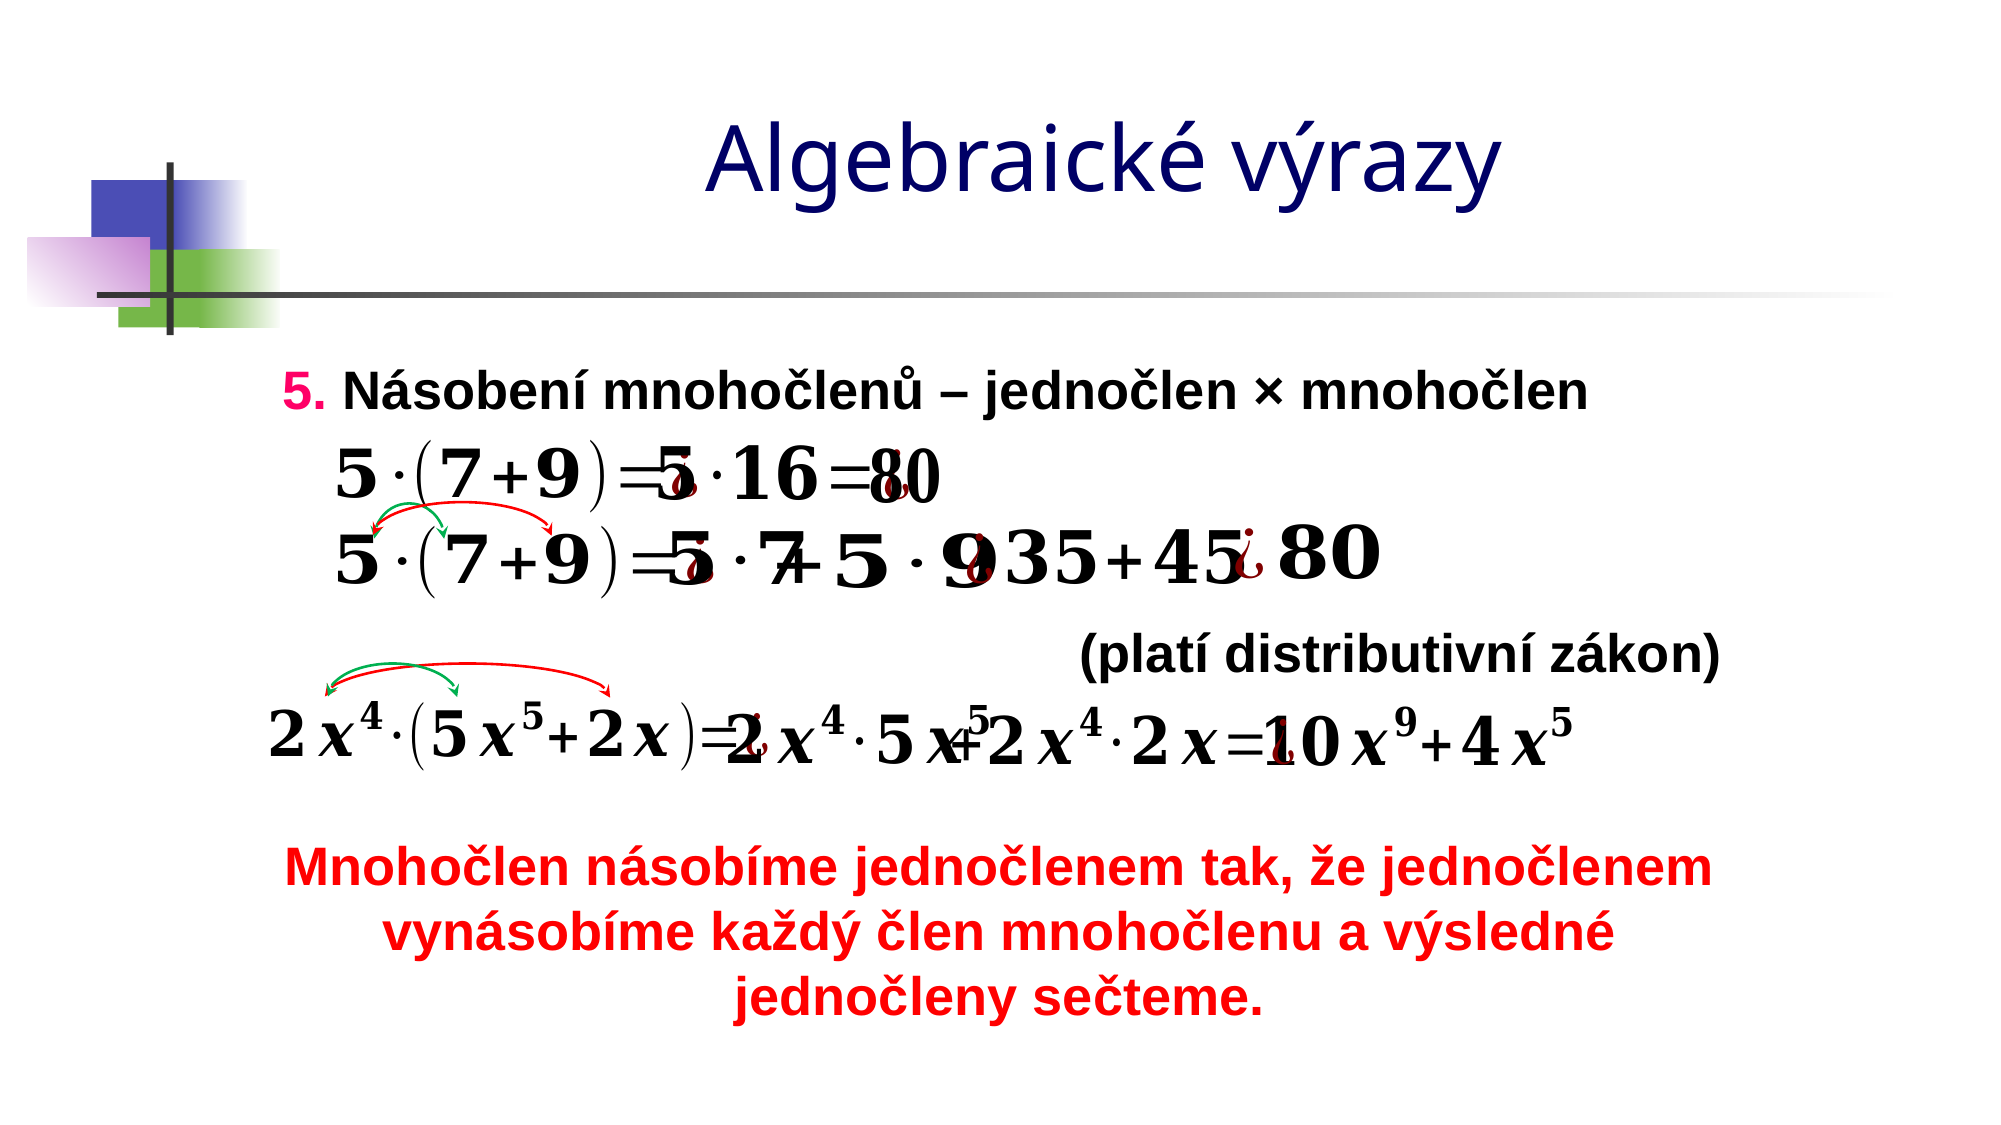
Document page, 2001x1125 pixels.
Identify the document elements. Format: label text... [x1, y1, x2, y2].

text_box [373, 535, 445, 539]
text_box Mnohočlen násobíme jednočlenem tak, že jednočlenem vynásobíme každý člen mnohočlenu a výsledné jednočleny sečteme. [249, 824, 1750, 1034]
text_box 5. Násobení mnohočlenů – jednočlen × mnohočlen [267, 348, 1750, 428]
title Algebraické výrazy [251, 34, 1957, 276]
text_box [372, 501, 553, 536]
text_box [418, 663, 611, 698]
text_box (platí distributivní zákon) [1064, 610, 1747, 691]
text_box [326, 663, 460, 698]
text_box [376, 503, 420, 525]
